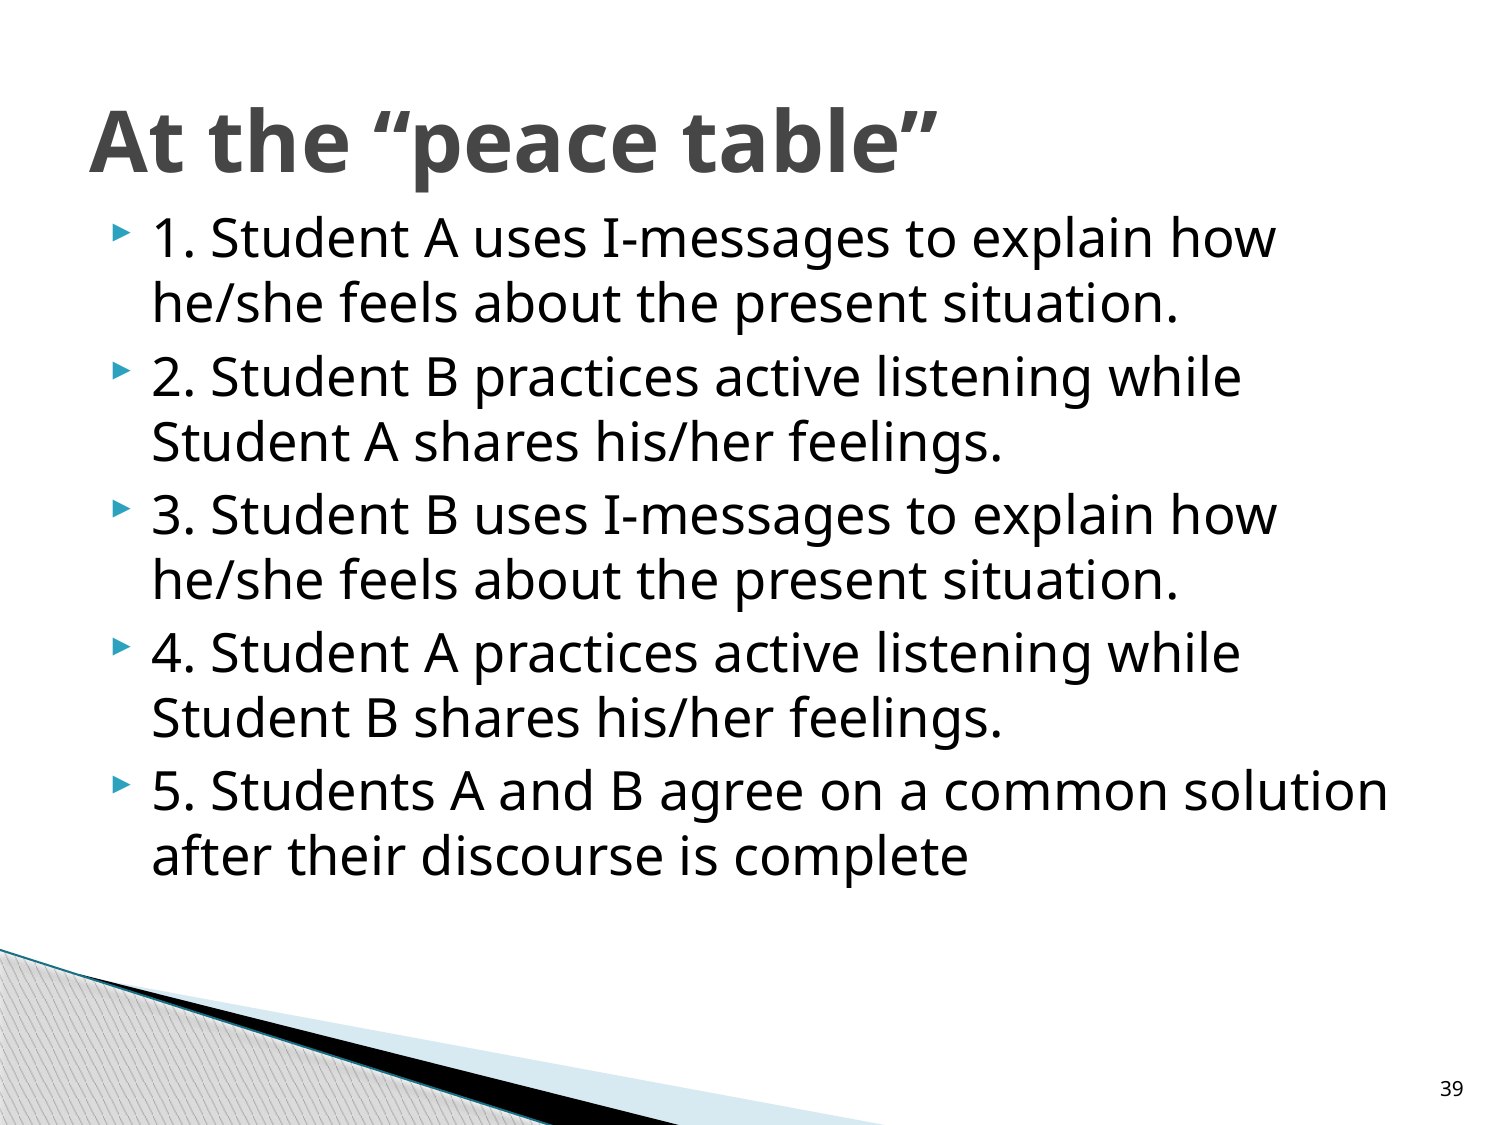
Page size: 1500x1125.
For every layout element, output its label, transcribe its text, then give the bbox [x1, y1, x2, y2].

slide_number 39 [1418, 1051, 1479, 1112]
title At the “peace table” [75, 45, 1425, 233]
list 1. Student A uses I-messages to explain how he/she feels about the present situation. 2. Student B practices active listening while Student A shares his/her feelings. 3. Student B uses I-messages to explain how he/she feels about the present situation. 4. Student A practices active listening while Student B shares his/her feelings. 5. Students A and B agree on a common solution after their discourse is complete [76, 196, 1427, 940]
